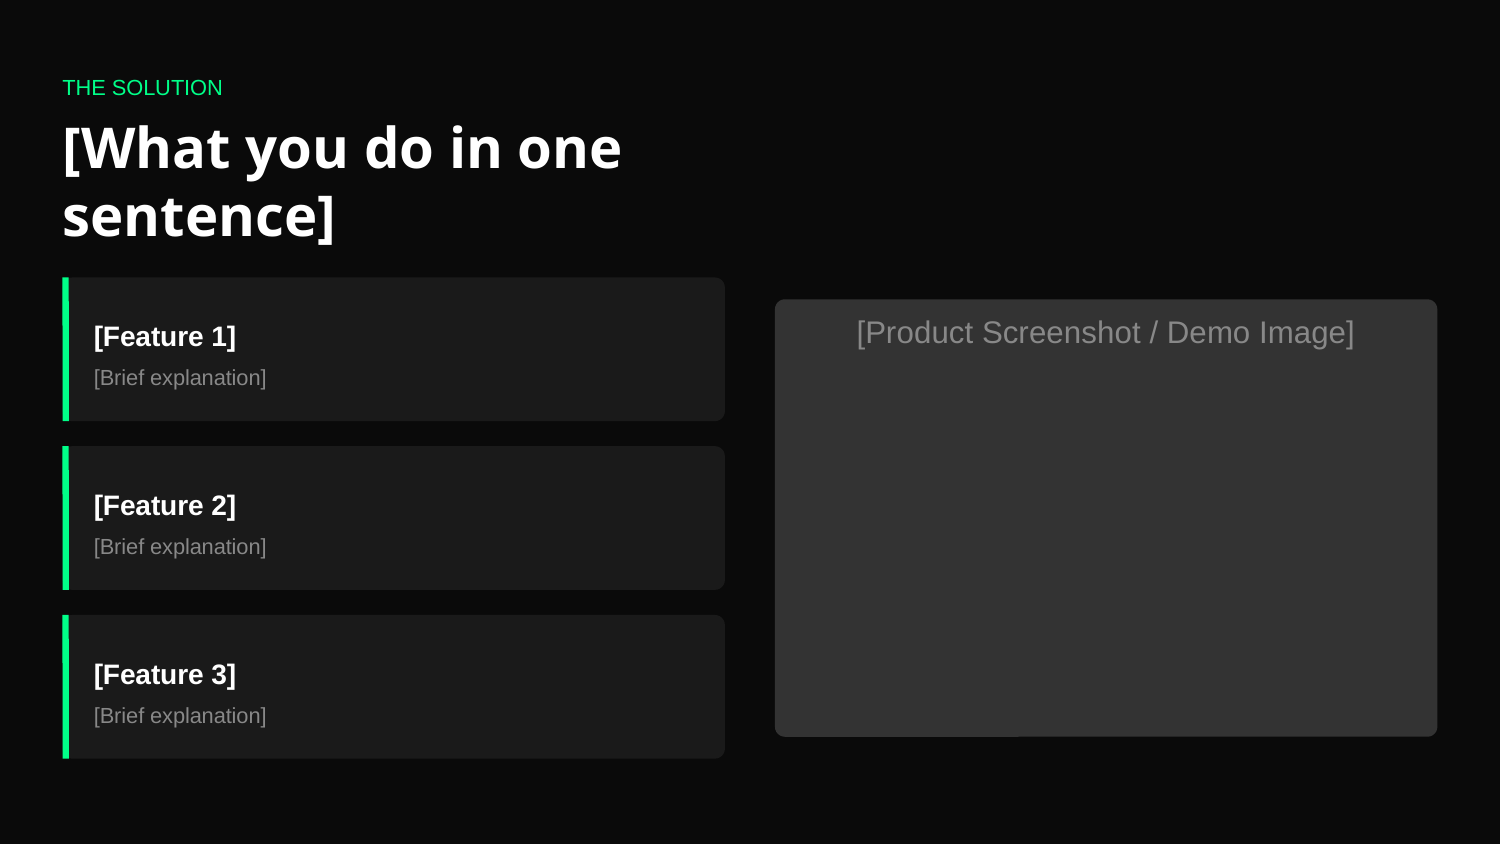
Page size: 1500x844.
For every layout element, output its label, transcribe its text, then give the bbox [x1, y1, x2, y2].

text_box [Brief explanation] [93, 696, 713, 728]
text_box [Brief explanation] [93, 527, 713, 559]
text_box [Brief explanation] [93, 358, 713, 390]
text_box [775, 299, 1437, 305]
text_box [66, 614, 725, 759]
text_box [66, 446, 725, 590]
text_box [What you do in one sentence] [62, 112, 896, 180]
text_box [774, 350, 1438, 737]
text_box THE SOLUTION [62, 68, 1465, 100]
text_box [Feature 2] [93, 477, 713, 522]
text_box [Product Screenshot / Demo Image] [768, 305, 1445, 350]
text_box [66, 277, 725, 422]
text_box [Feature 3] [93, 646, 713, 690]
text_box [Feature 1] [93, 308, 713, 353]
